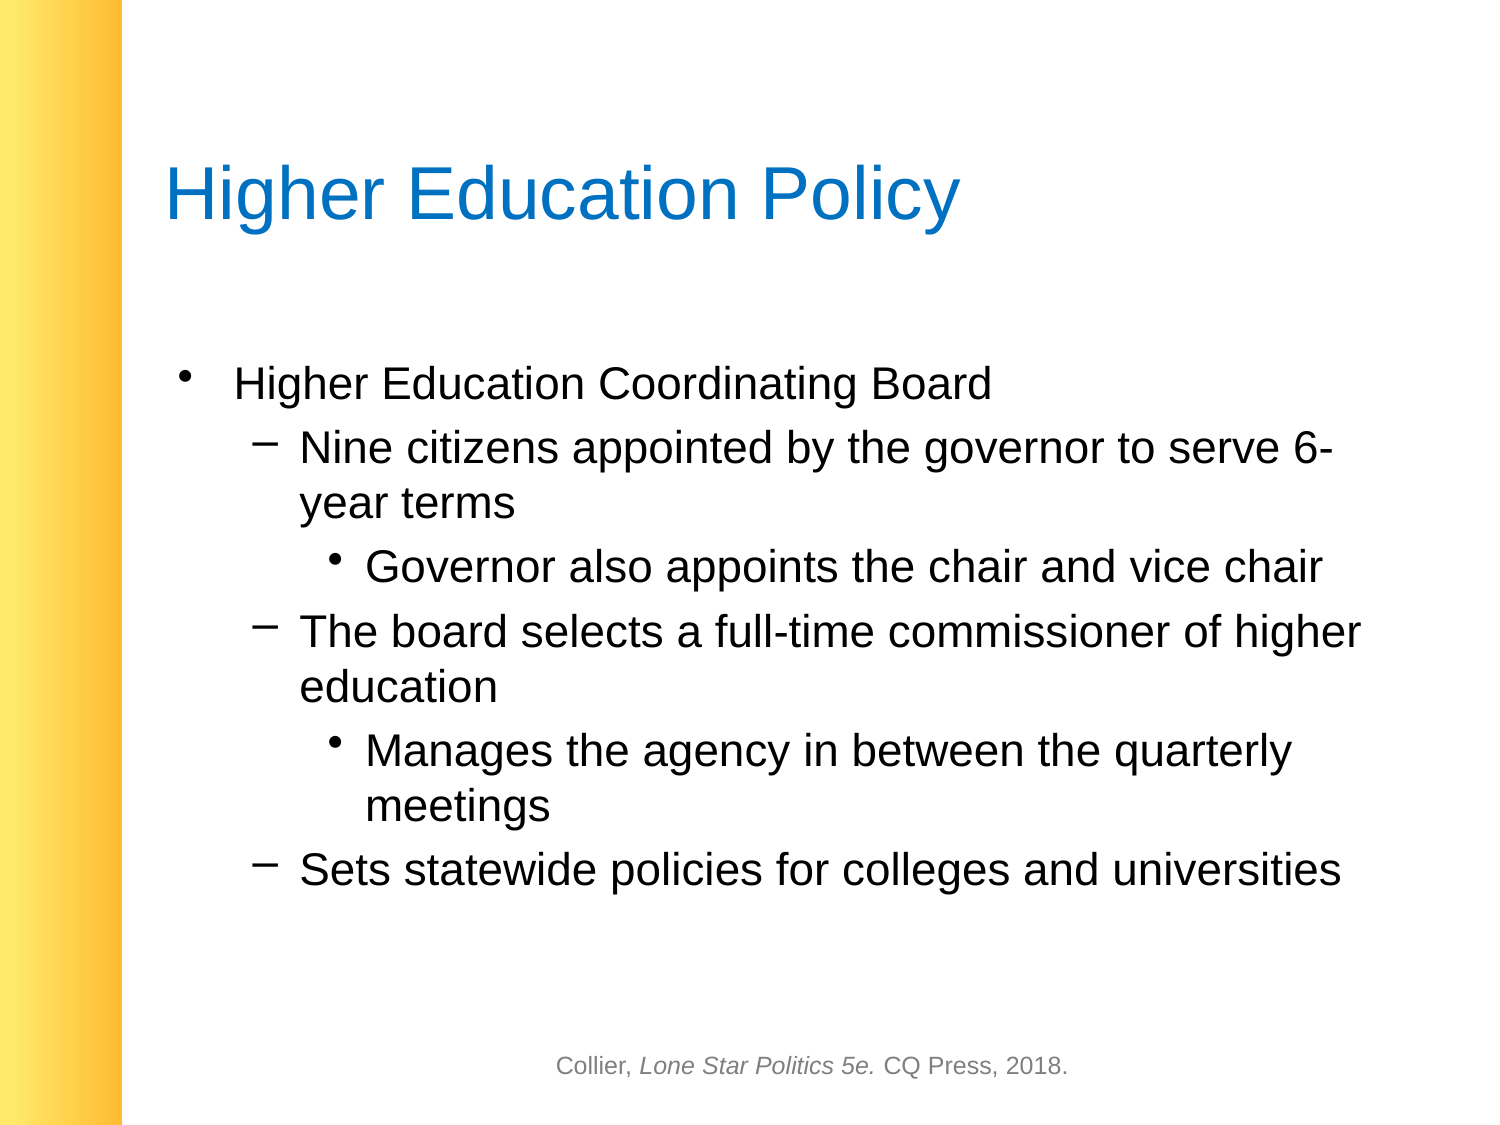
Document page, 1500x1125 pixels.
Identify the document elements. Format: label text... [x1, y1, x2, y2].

title Higher Education Policy [150, 137, 1463, 325]
text_box Collier, Lone Star Politics 5e. CQ Press, 2018. [525, 1042, 1100, 1087]
picture [0, 0, 1500, 1125]
list Higher Education Coordinating Board Nine citizens appointed by the governor to serve 6-year terms Governor also appoints the chair and vice chair The board selects a full-time commissioner of higher education Manages the agency in between the quarterly meetings Sets statewide policies for colleges and universities [162, 346, 1438, 1000]
